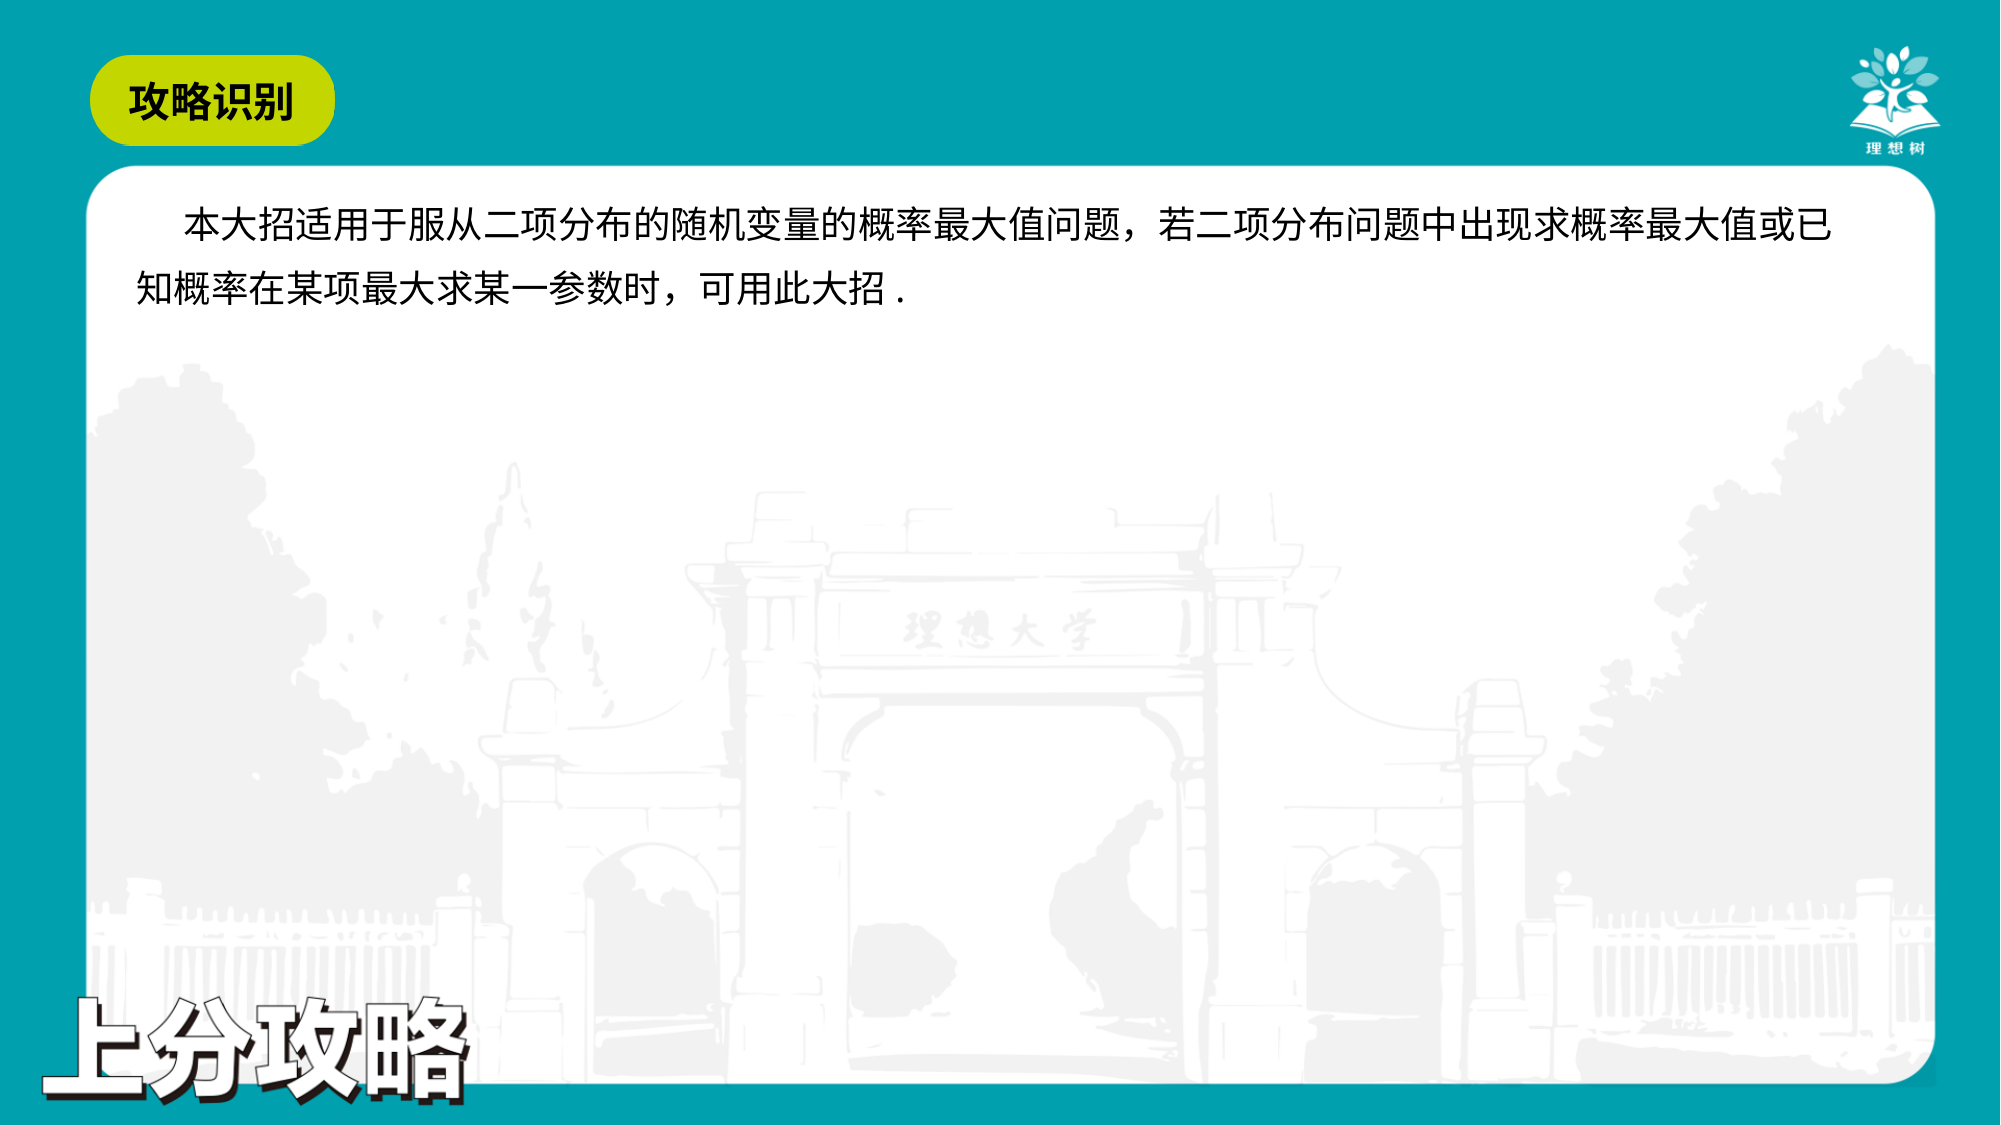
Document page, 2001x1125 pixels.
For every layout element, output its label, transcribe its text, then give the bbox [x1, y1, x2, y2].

text_box 本大招适用于服从二项分布的随机变量的概率最大值问题，若二项分布问题中出现求概率最大值或已 知概率在某项最大求某一参数时，可用此大招. [136, 176, 1865, 304]
picture [0, 0, 2000, 1125]
